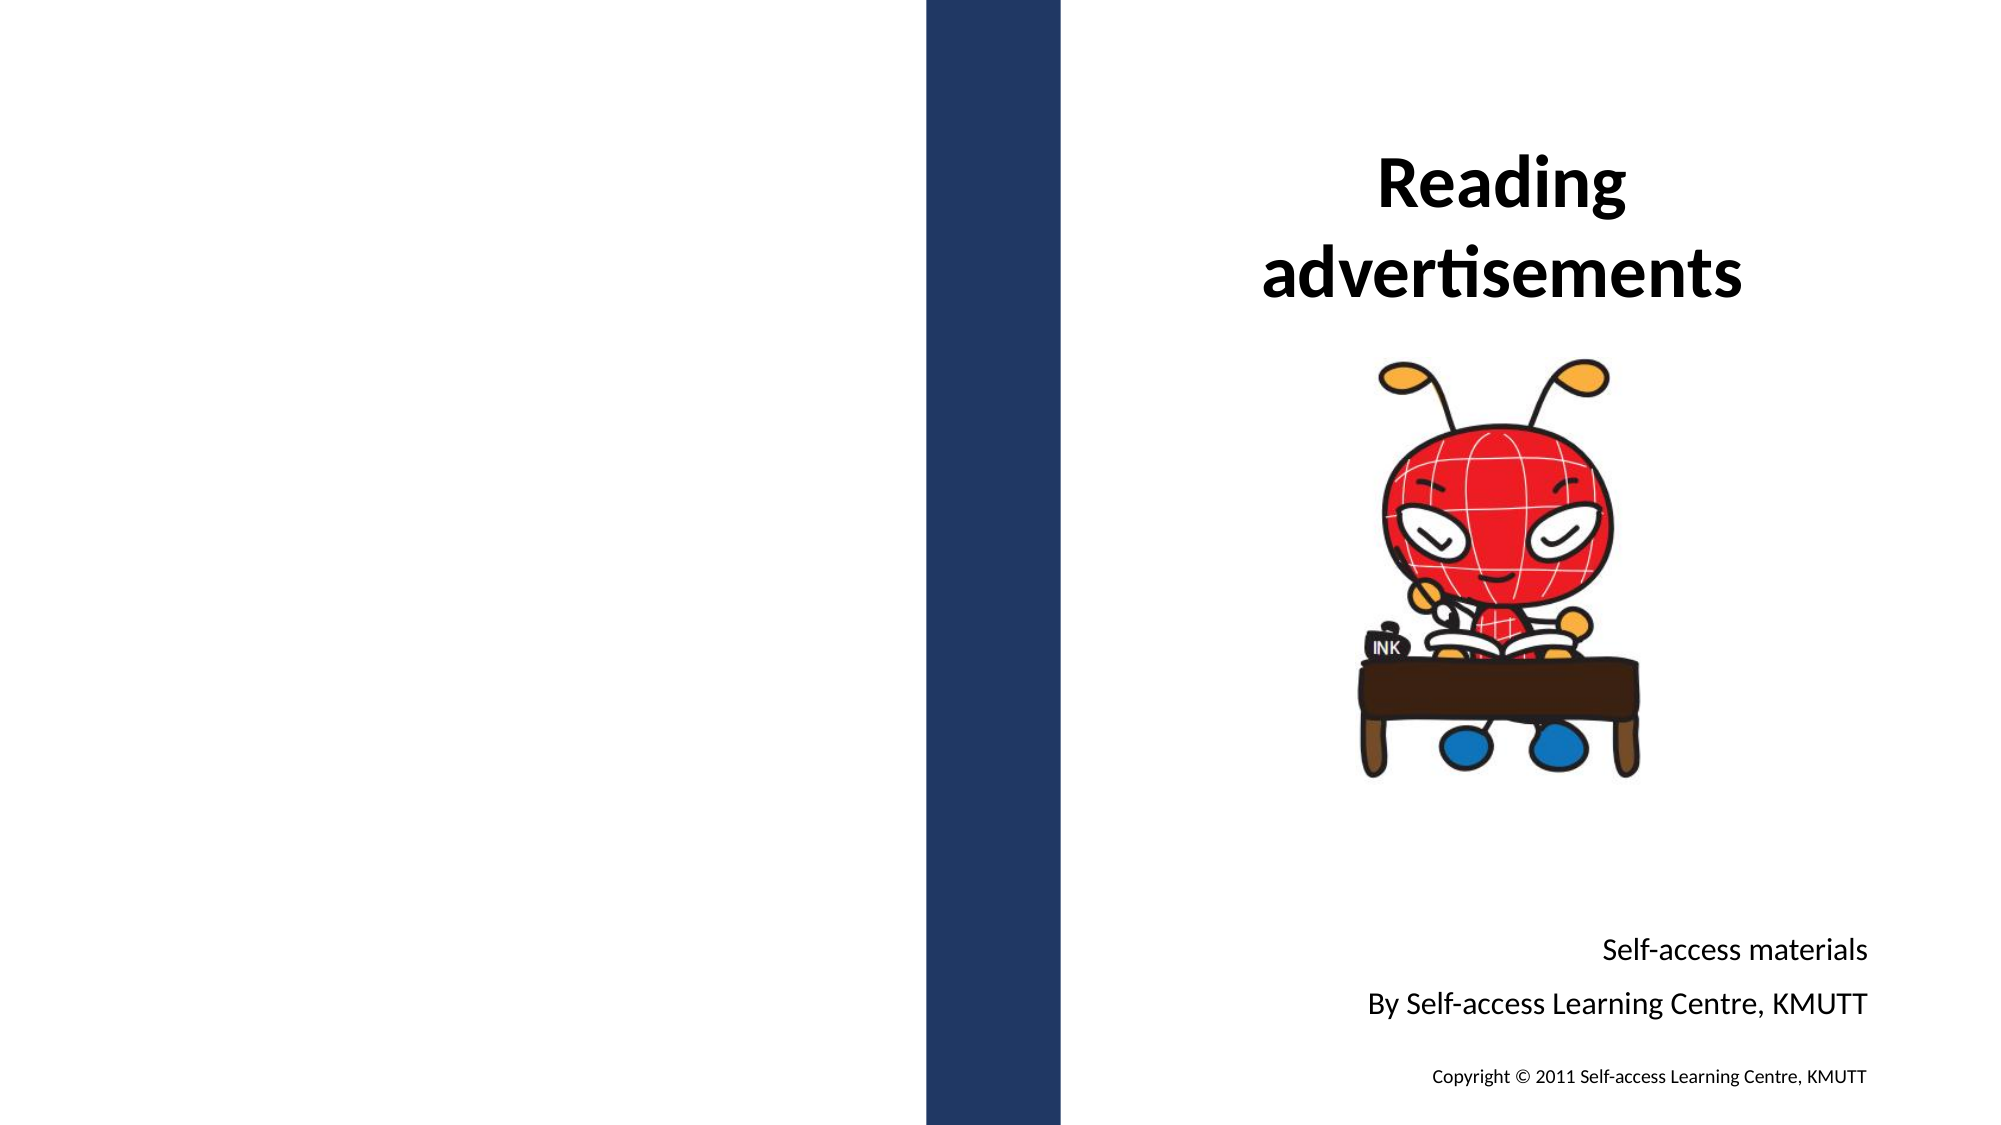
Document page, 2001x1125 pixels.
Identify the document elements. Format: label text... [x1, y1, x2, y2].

text_box Copyright © 2011 Self-access Learning Centre, KMUTT [1416, 1055, 1946, 1096]
text_box Reading advertisements [1125, 124, 1880, 321]
picture [1355, 357, 1650, 786]
text_box [925, 0, 1062, 1125]
text_box Self-access materials By Self-access Learning Centre, KMUTT [1130, 920, 1885, 1029]
